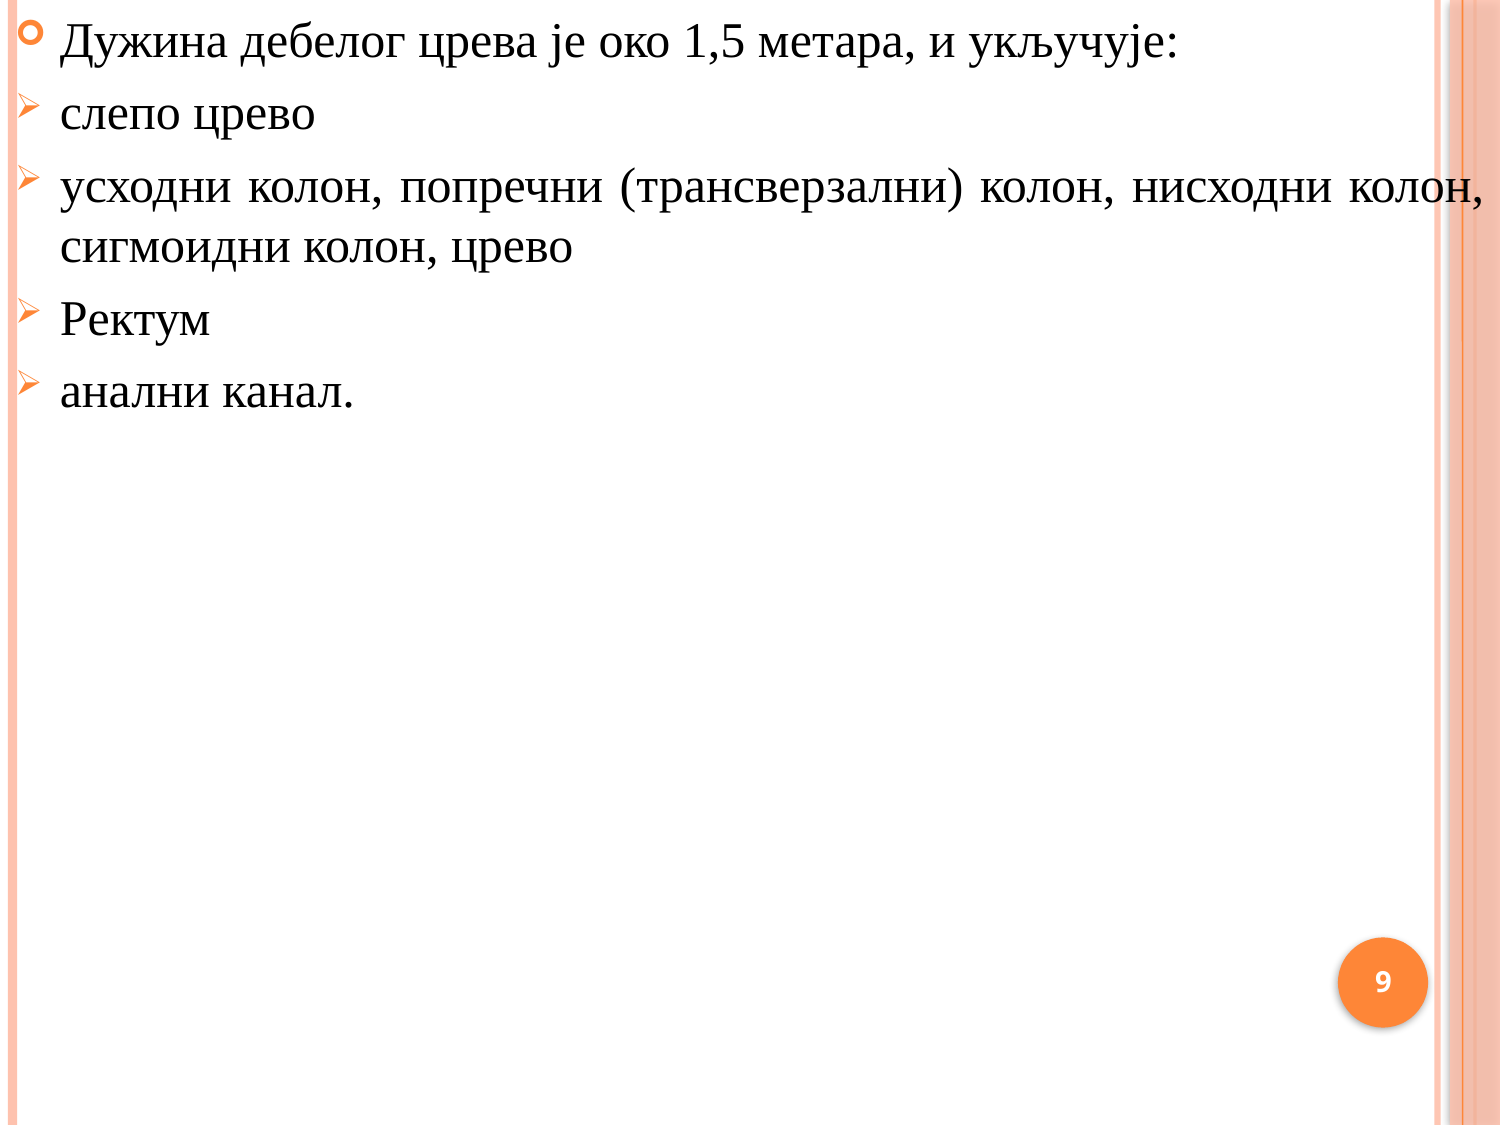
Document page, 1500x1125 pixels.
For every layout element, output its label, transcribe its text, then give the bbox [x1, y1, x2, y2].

list Дужина дебелог црева је око 1,5 метара, и укључује: слепо црево усходни колон, попречни (трансверзални) колон, нисходни колон, сигмоидни колон, црево Ректум анални канал. [0, 0, 1500, 1125]
